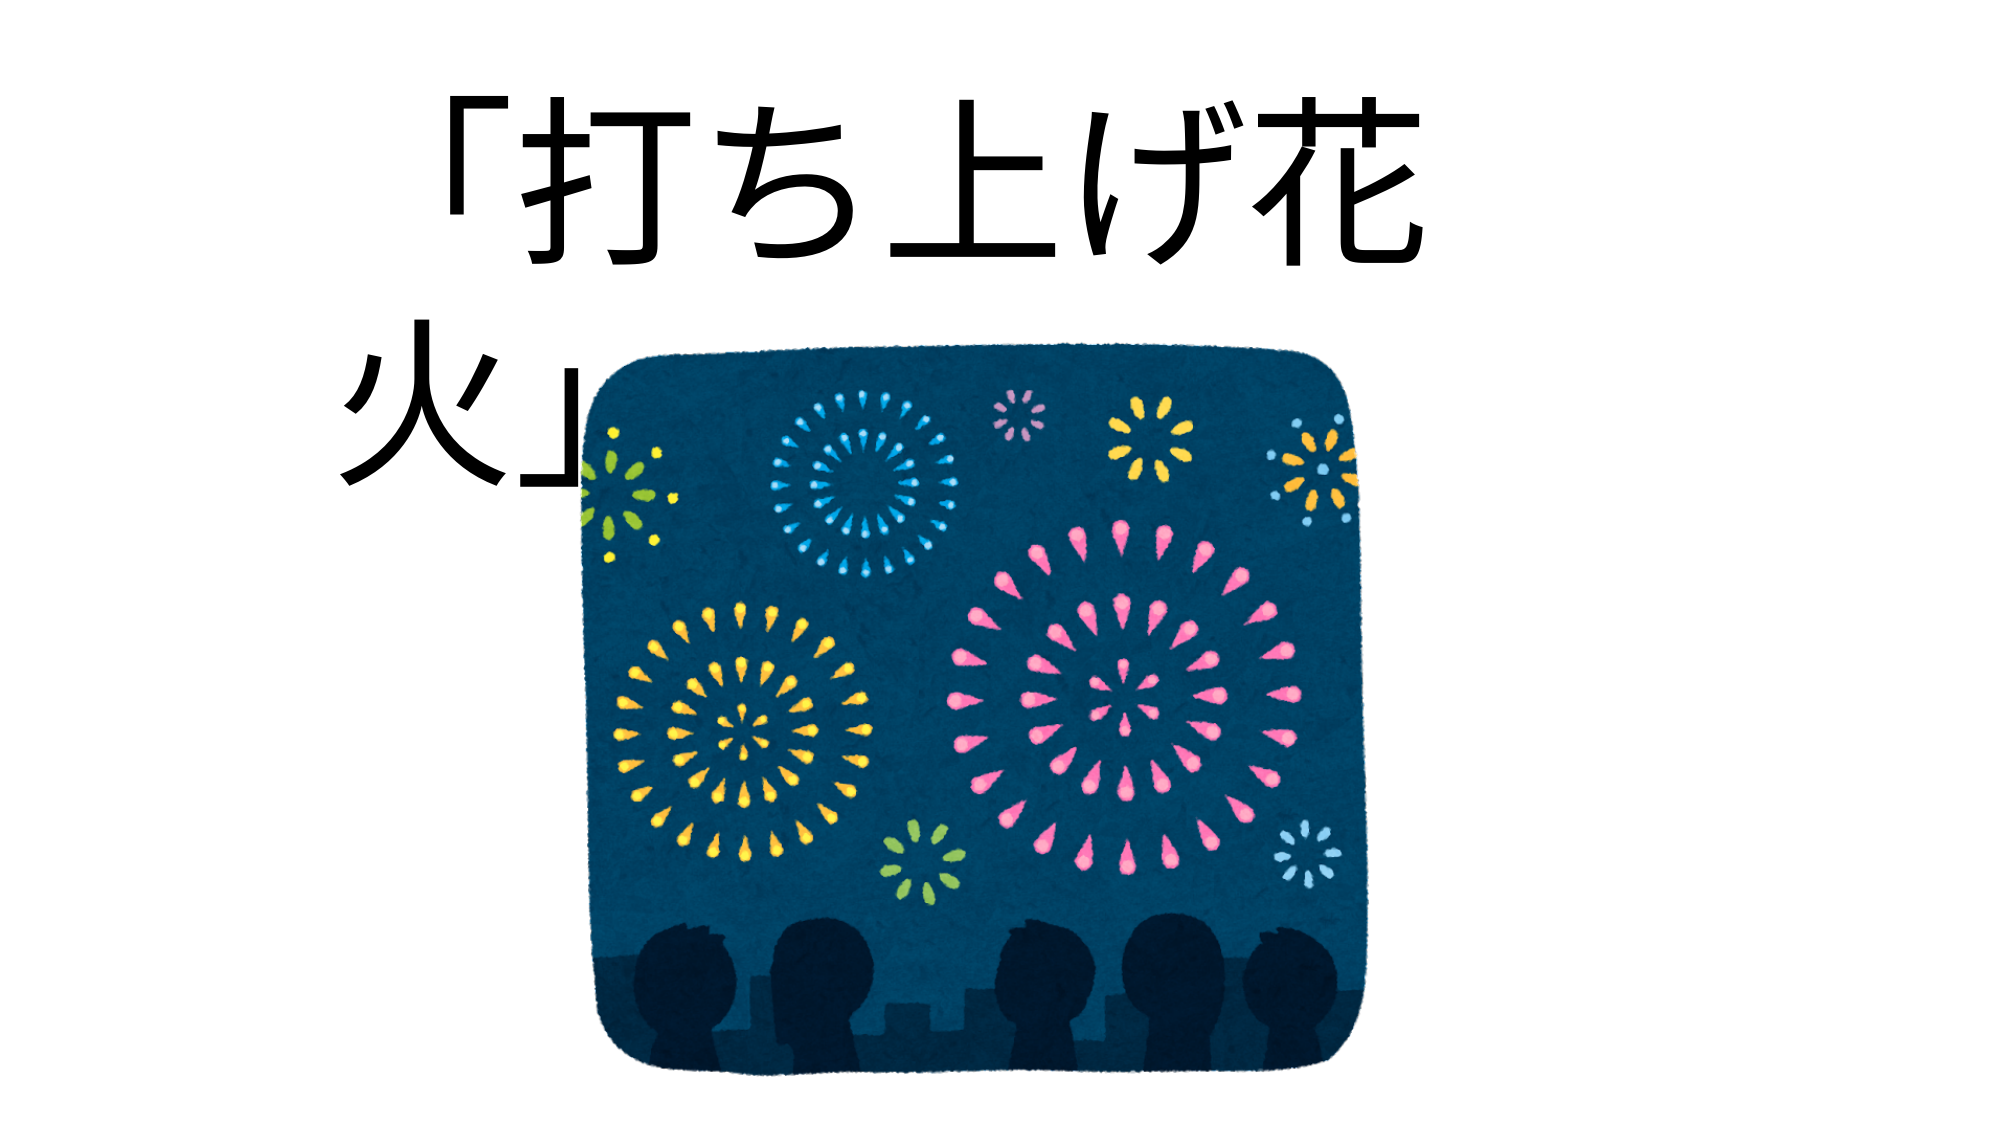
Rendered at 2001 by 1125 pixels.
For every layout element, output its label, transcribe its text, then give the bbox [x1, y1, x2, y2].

text_box 「打ち上げ花火」 [316, 60, 1692, 516]
picture [560, 323, 1397, 1100]
